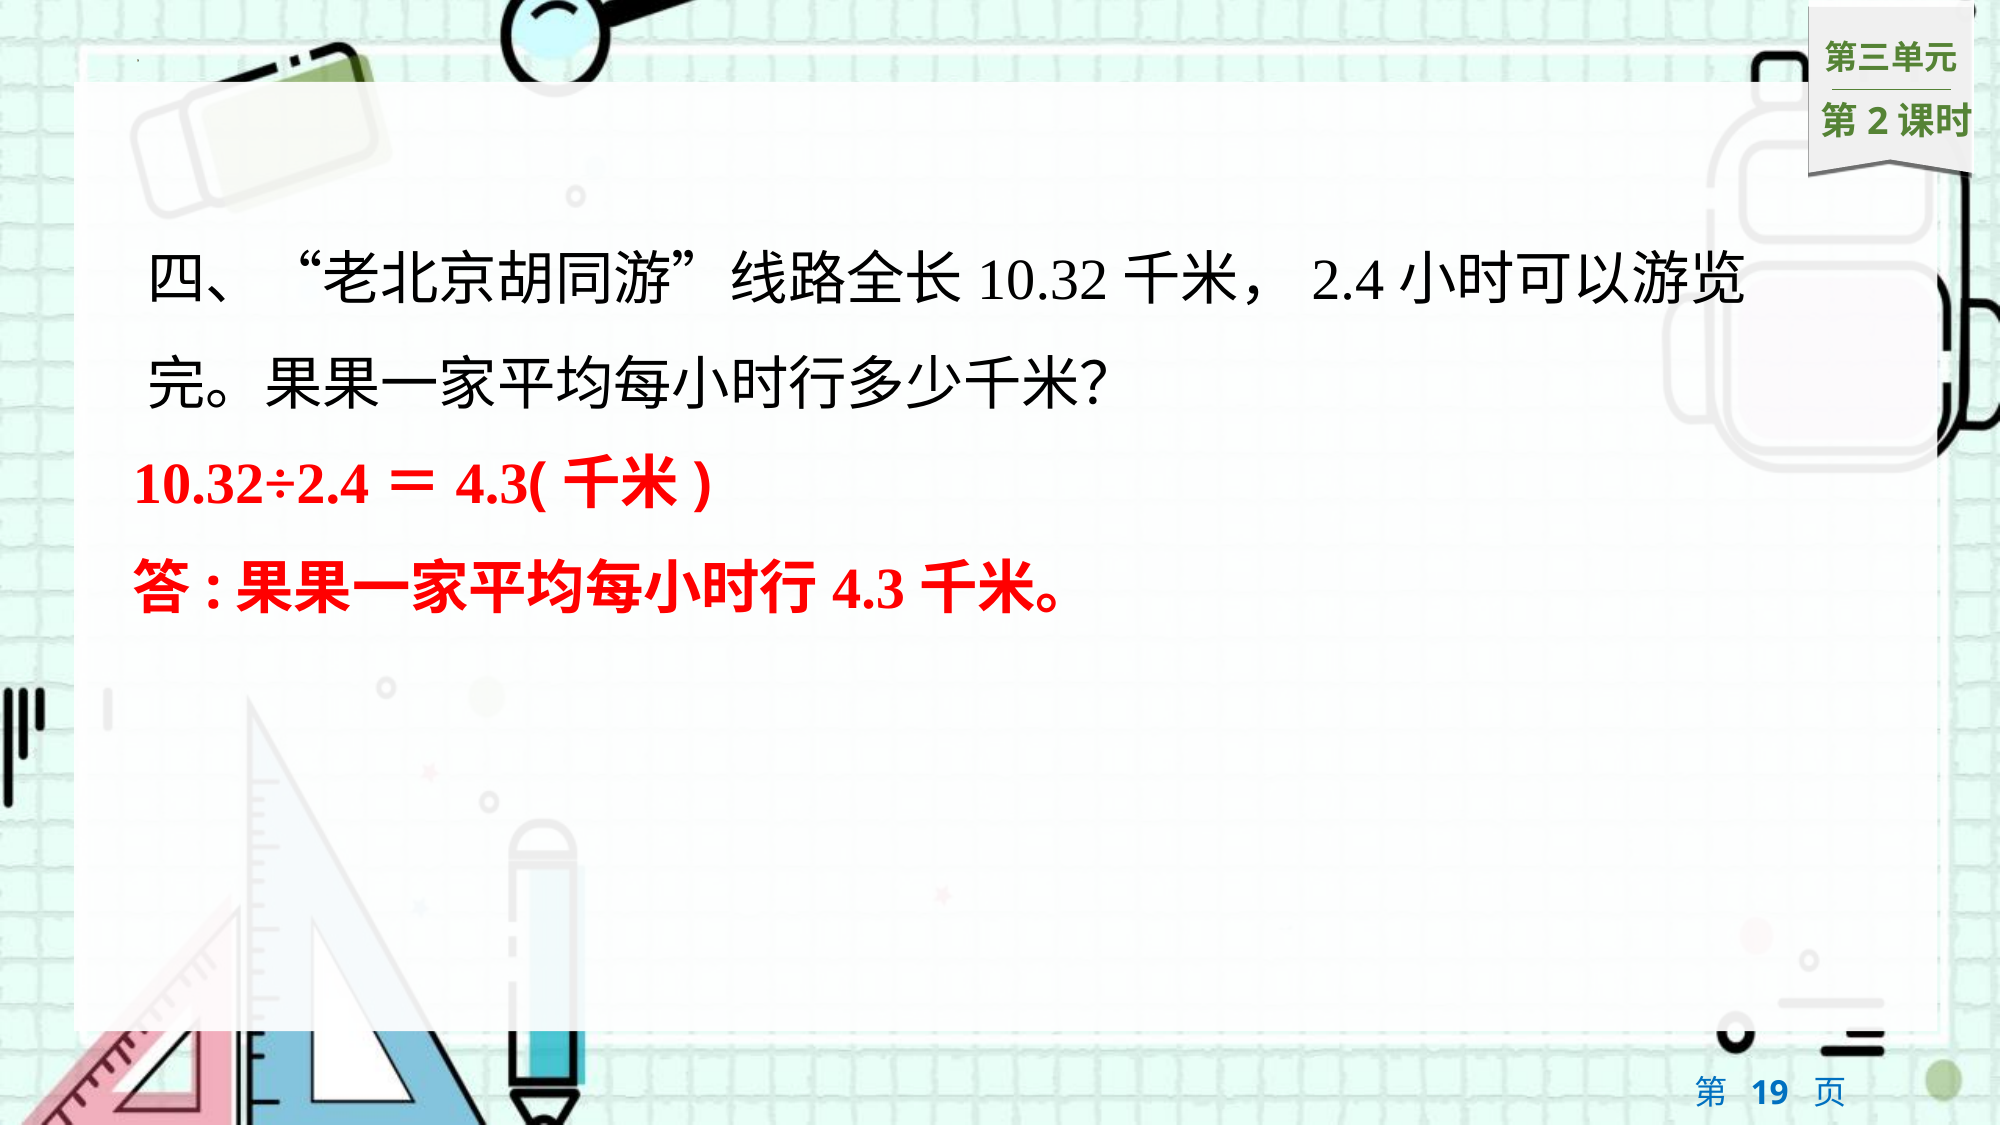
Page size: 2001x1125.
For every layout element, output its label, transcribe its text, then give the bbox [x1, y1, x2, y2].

text_box 四、“老北京胡同游”线路全长10.32千米，2.4小时可以游览完。果果一家平均每小时行多少千米？ [147, 206, 1853, 417]
picture [1938, 168, 1971, 176]
picture [0, 0, 2000, 1125]
text_box 10.32÷2.4＝4.3(千米) 答:果果一家平均每小时行4.3千米。 [132, 410, 1094, 621]
